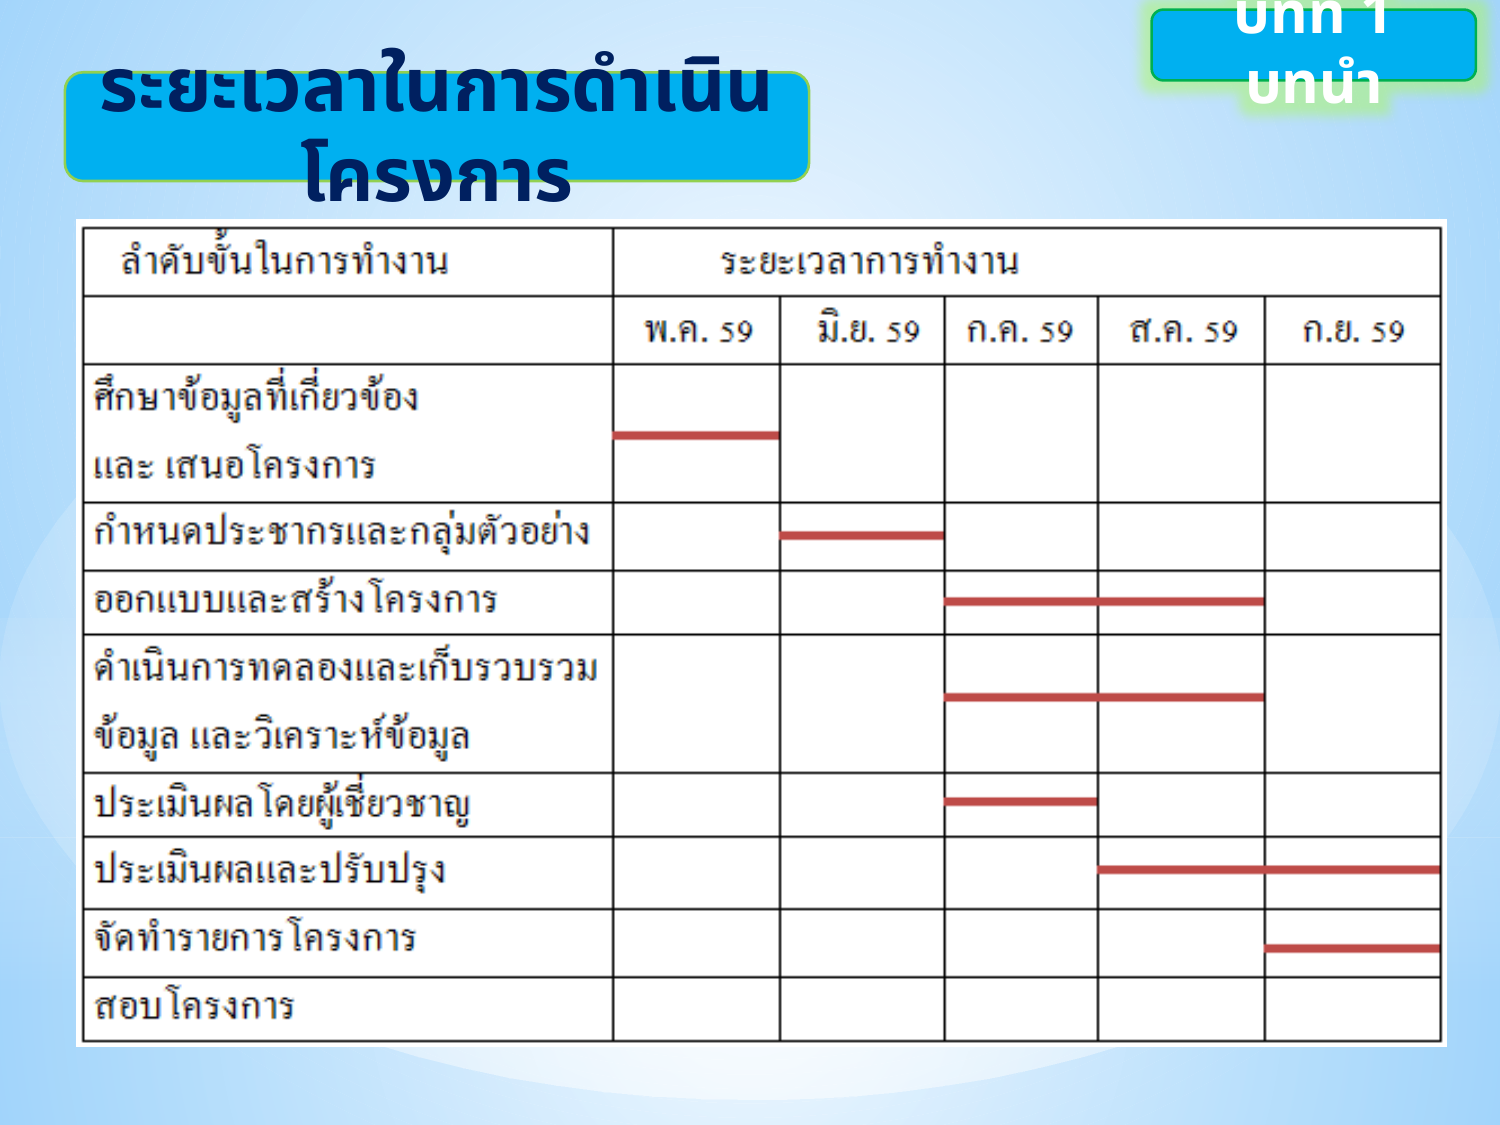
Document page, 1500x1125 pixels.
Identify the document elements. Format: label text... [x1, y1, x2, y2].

text_box ระยะเวลาในการดำเนินโครงการ [63, 70, 811, 183]
picture [76, 219, 1448, 1047]
text_box บทที่ 1 บทนำ [1150, 8, 1478, 82]
